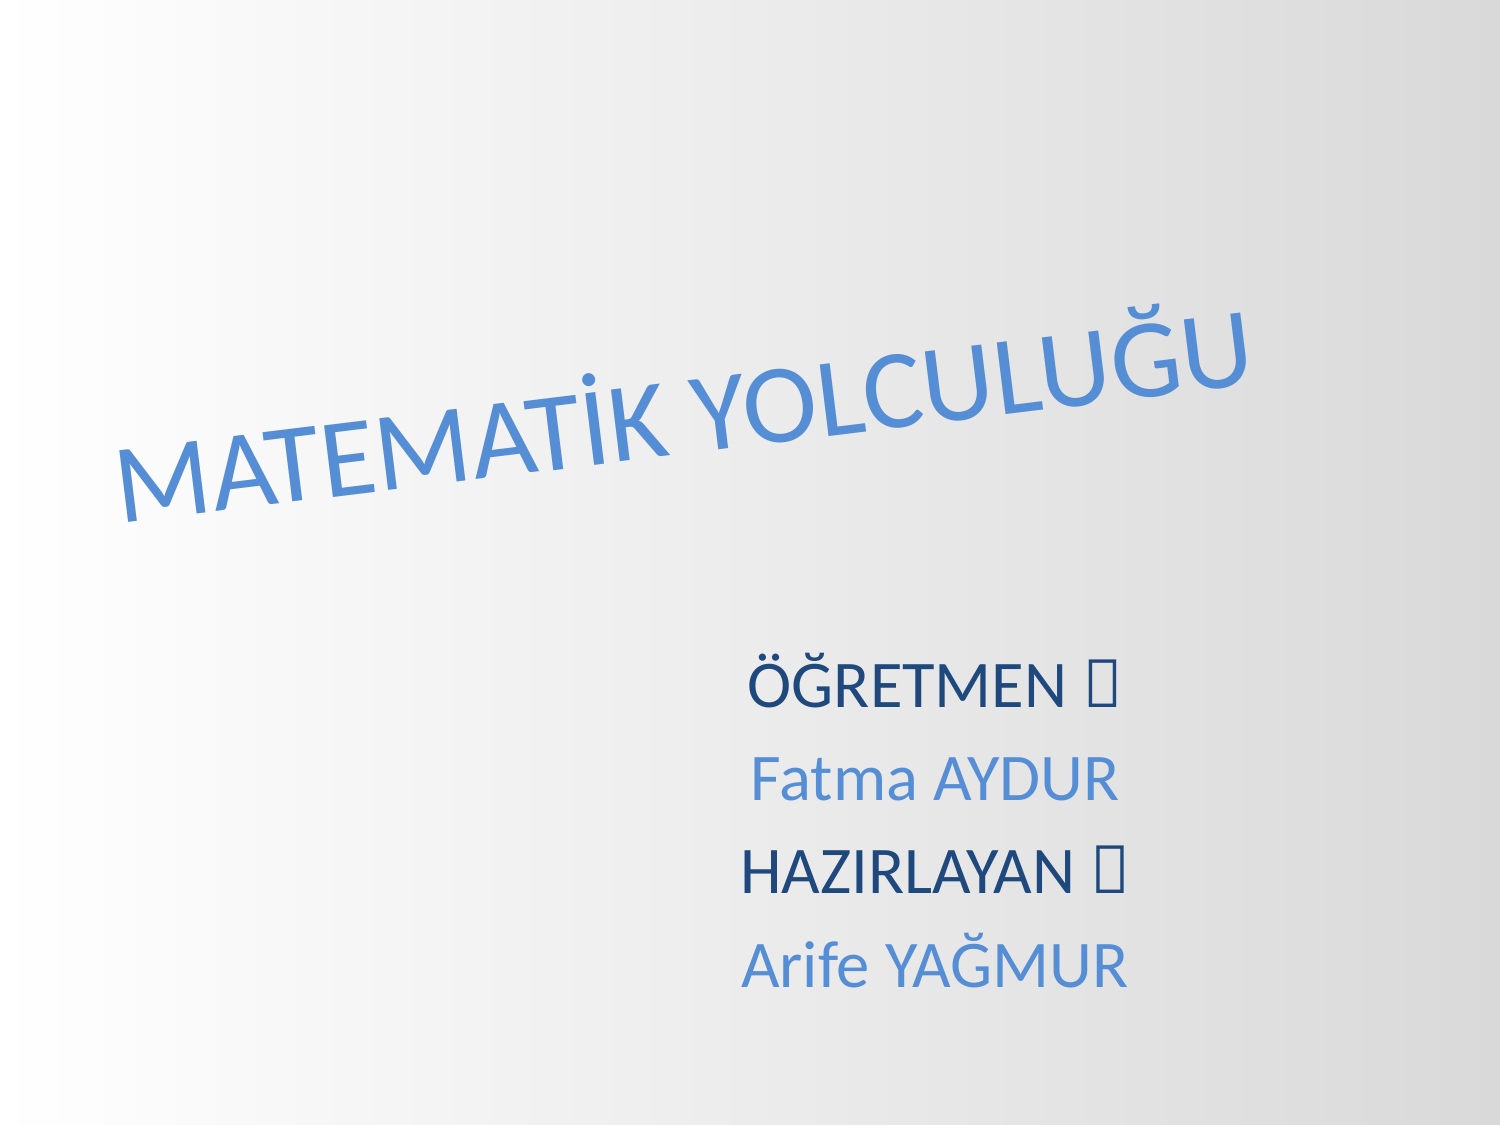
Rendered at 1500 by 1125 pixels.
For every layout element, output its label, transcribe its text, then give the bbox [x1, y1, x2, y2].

title MATEMATİK YOLCULUĞU [35, 105, 1343, 599]
subtitle ÖĞRETMEN  Fatma AYDUR HAZIRLAYAN  Arife YAĞMUR [410, 632, 1461, 1090]
